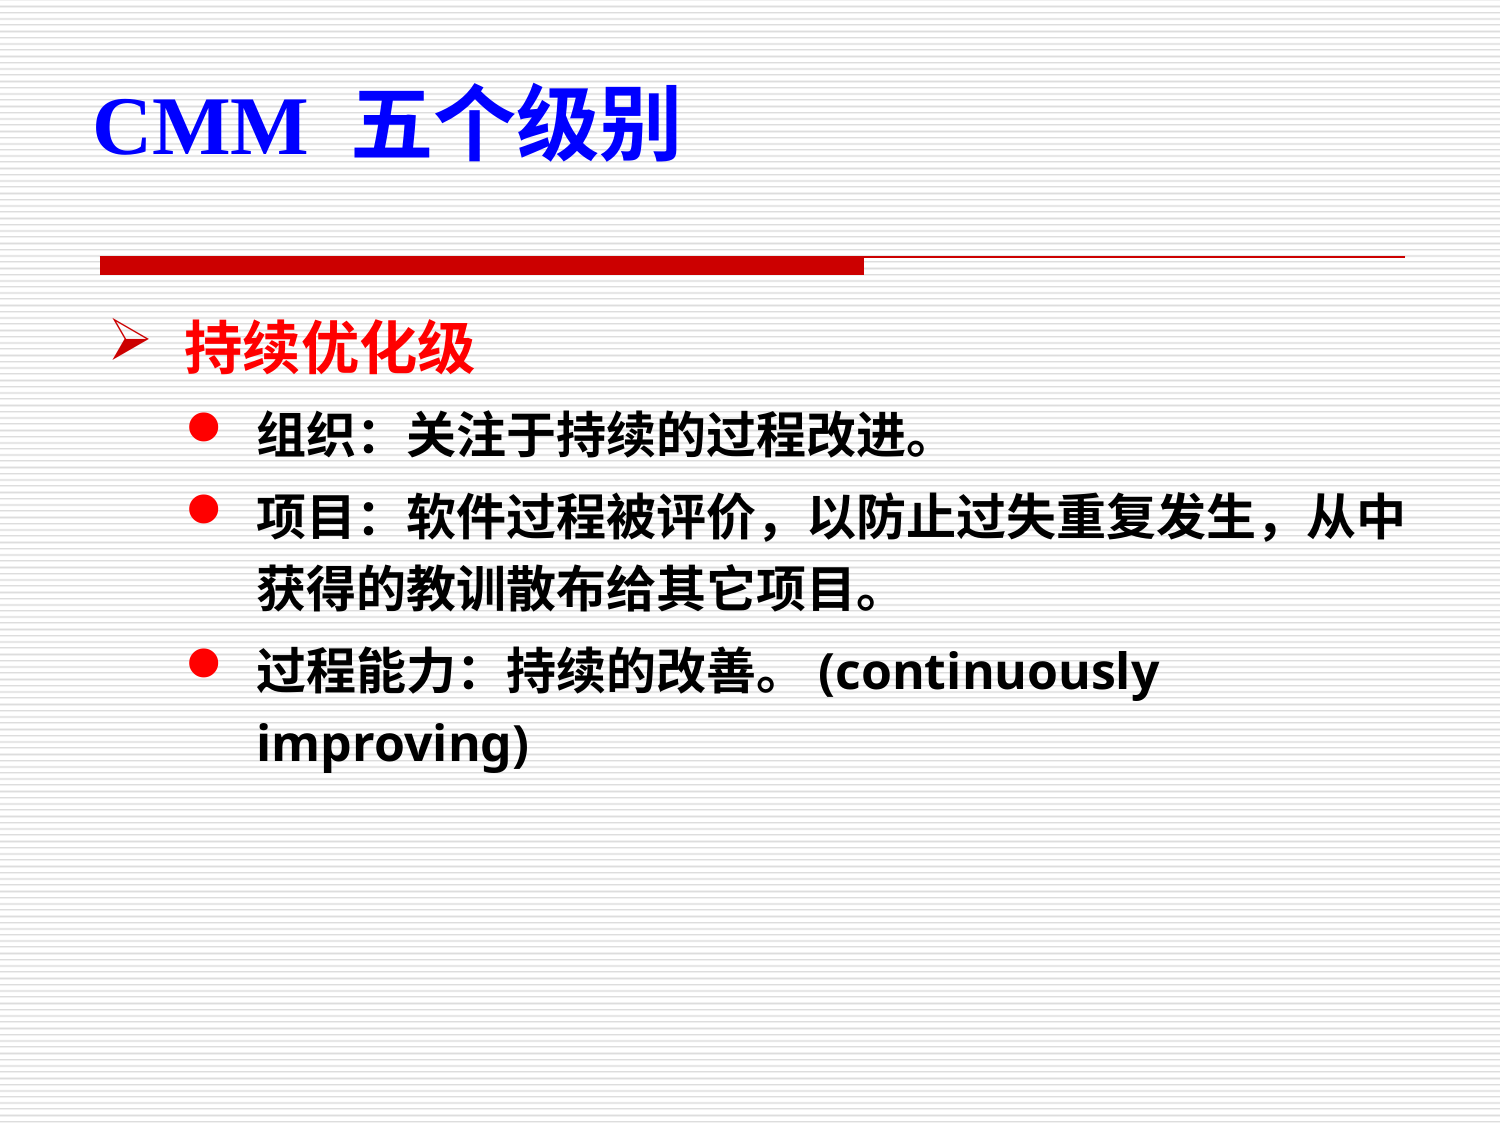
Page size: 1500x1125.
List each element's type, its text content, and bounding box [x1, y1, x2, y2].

text_box 持续优化级 组织：关注于持续的过程改进。 项目：软件过程被评价，以防止过失重复发生，从中获得的教训散布给其它项目。 过程能力：持续的改善。(continuously improving) [92, 304, 1430, 931]
picture [0, 0, 1500, 1125]
text_box CMM 五个级别 [77, 67, 1500, 175]
